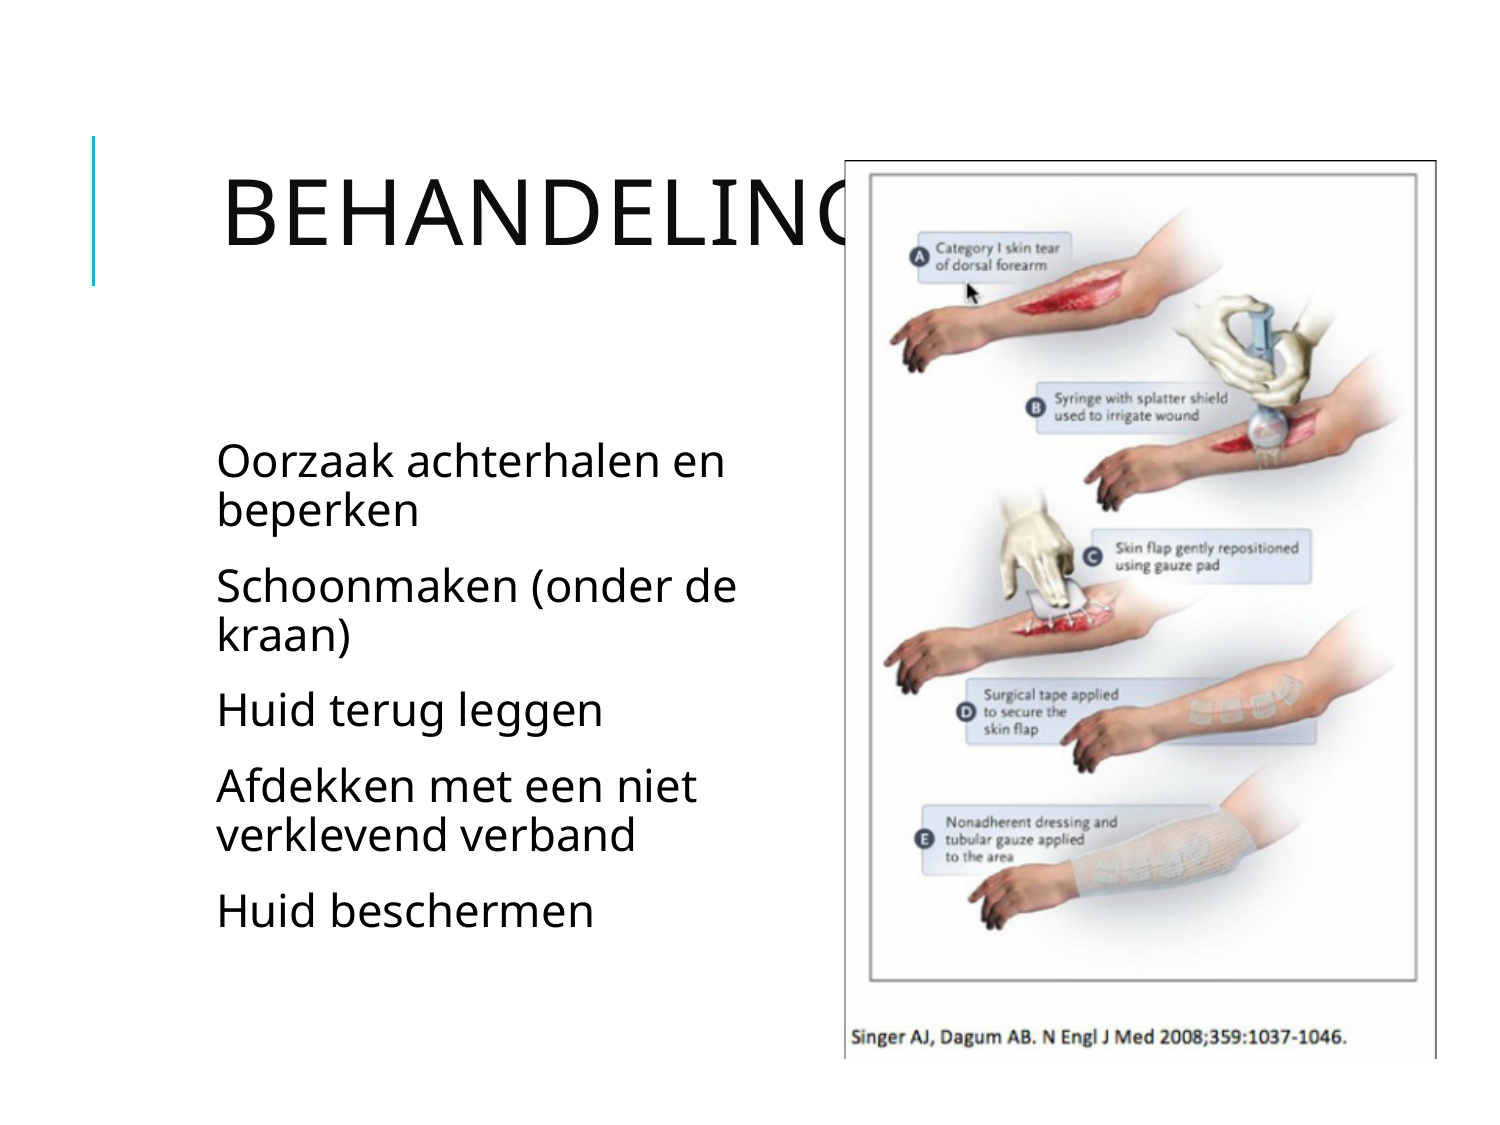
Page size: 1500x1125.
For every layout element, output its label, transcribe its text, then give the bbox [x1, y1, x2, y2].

picture [844, 160, 1437, 1059]
title Behandeling [126, 96, 1322, 342]
list Oorzaak achterhalen en beperken Schoonmaken (onder de kraan) Huid terug leggen Afdekken met een niet verklevend verband Huid beschermen [159, 350, 826, 946]
